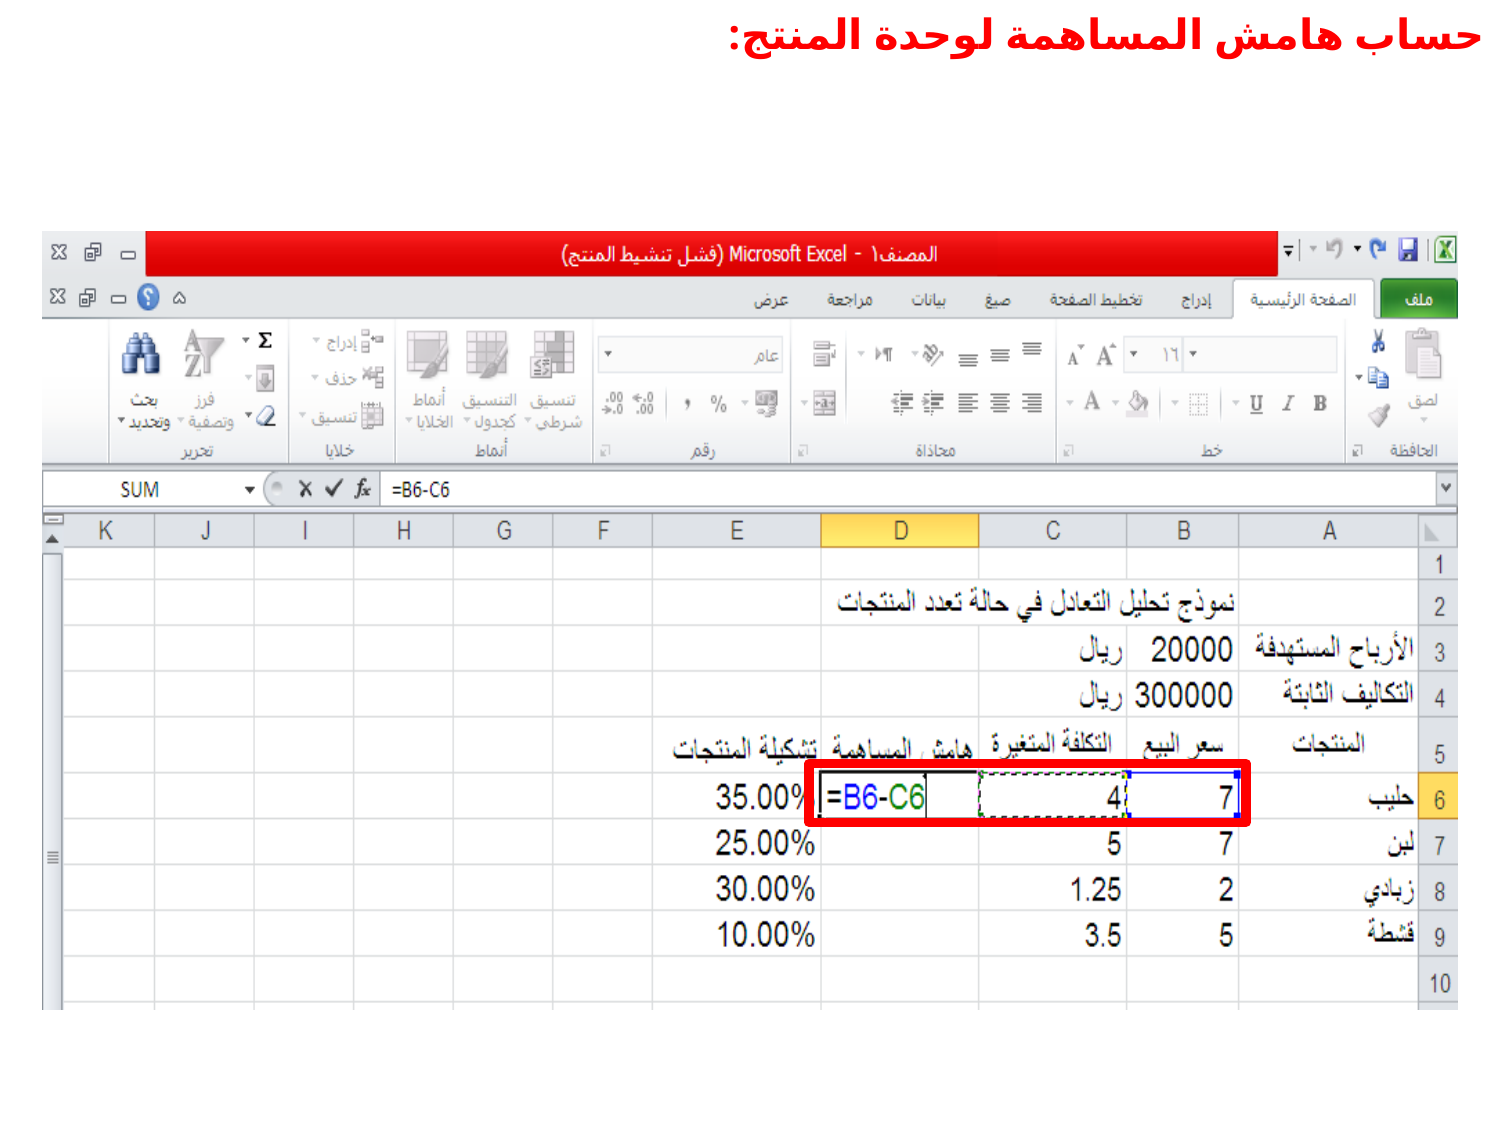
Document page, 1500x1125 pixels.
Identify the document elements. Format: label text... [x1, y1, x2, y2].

picture [41, 231, 1459, 1010]
text_box حساب هامش المساهمة لوحدة المنتج: [247, 0, 1500, 65]
